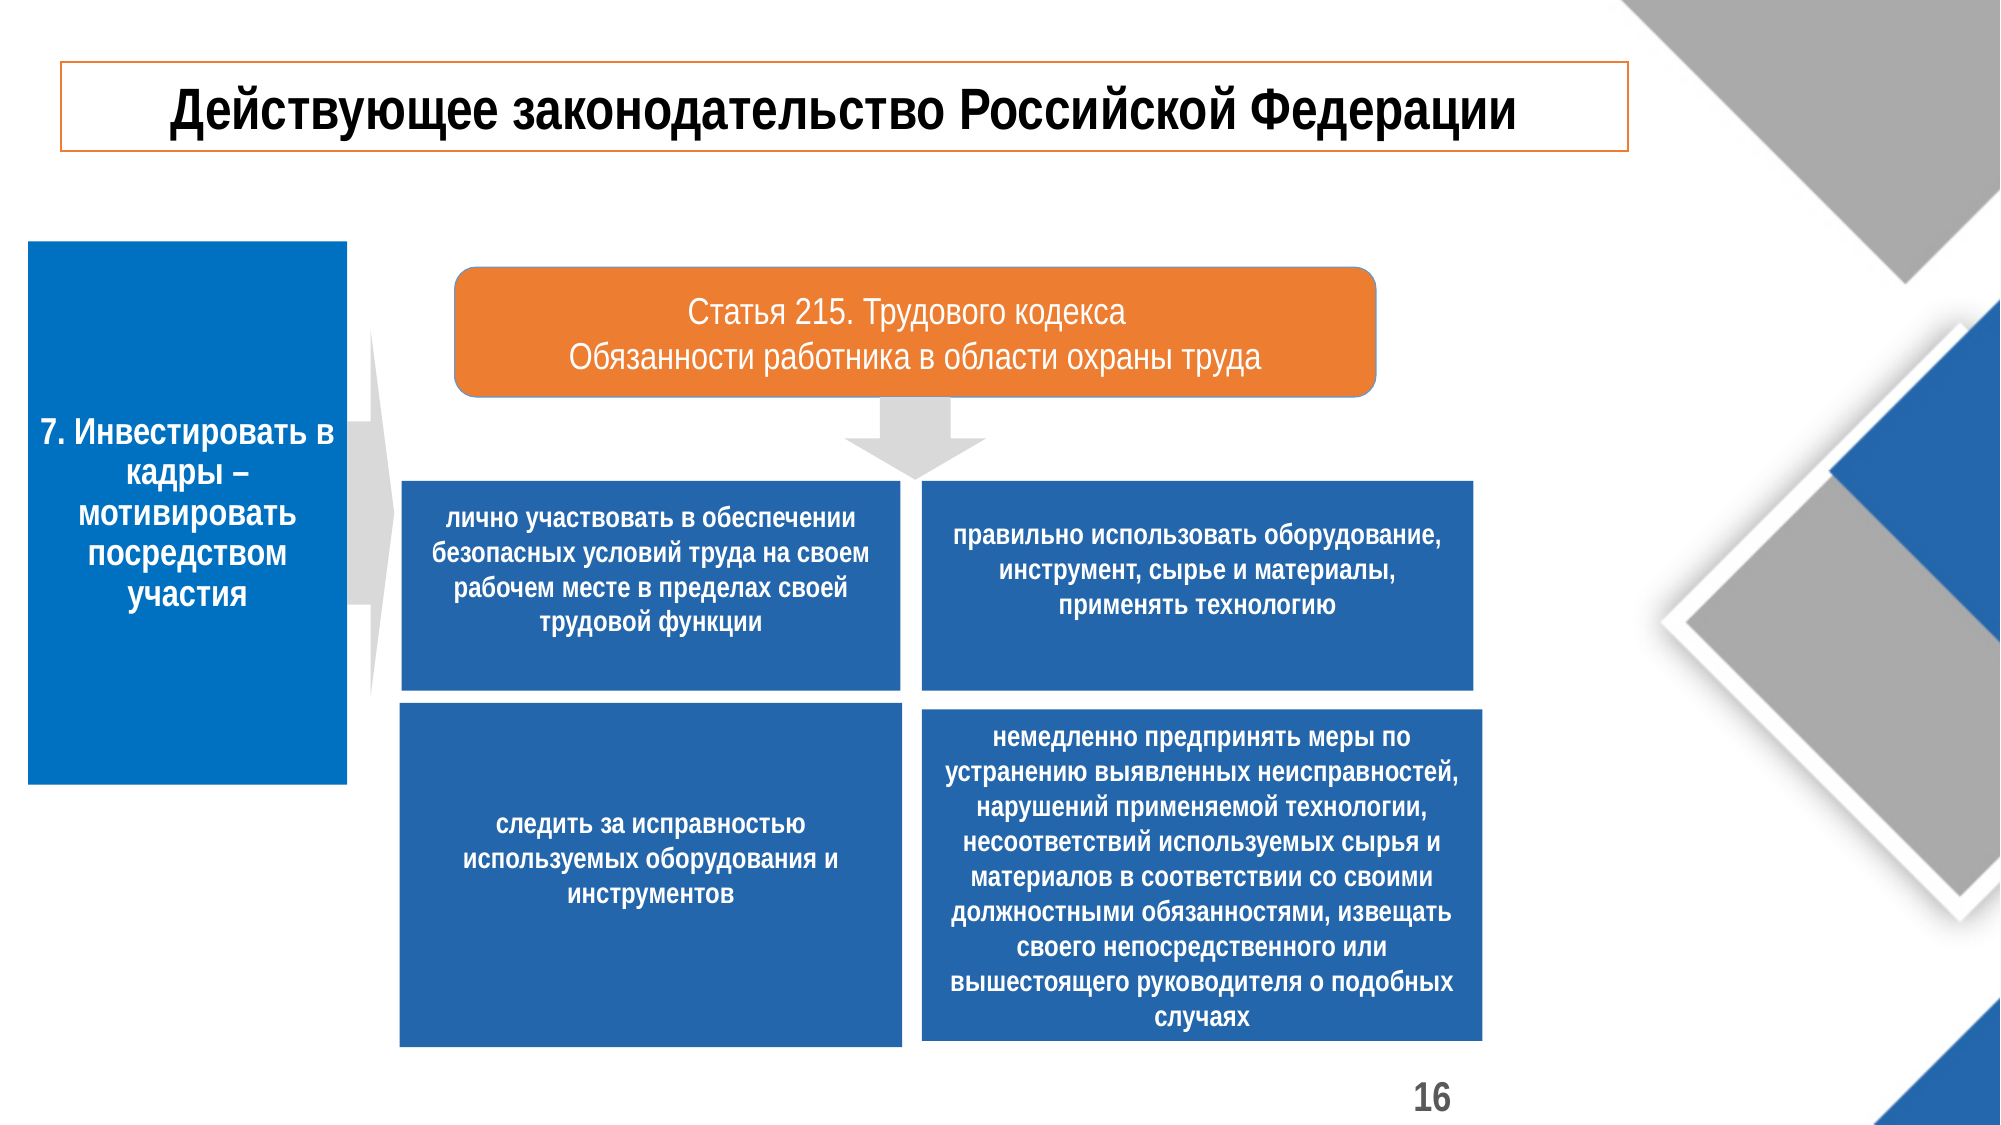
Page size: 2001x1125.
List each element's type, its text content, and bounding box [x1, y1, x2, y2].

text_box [383, 456, 1483, 1071]
picture [1545, 0, 2000, 1125]
text_box 16 [1116, 1071, 1467, 1125]
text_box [28, 158, 1434, 785]
text_box Действующее законодательство Российской Федерации [60, 61, 1629, 152]
